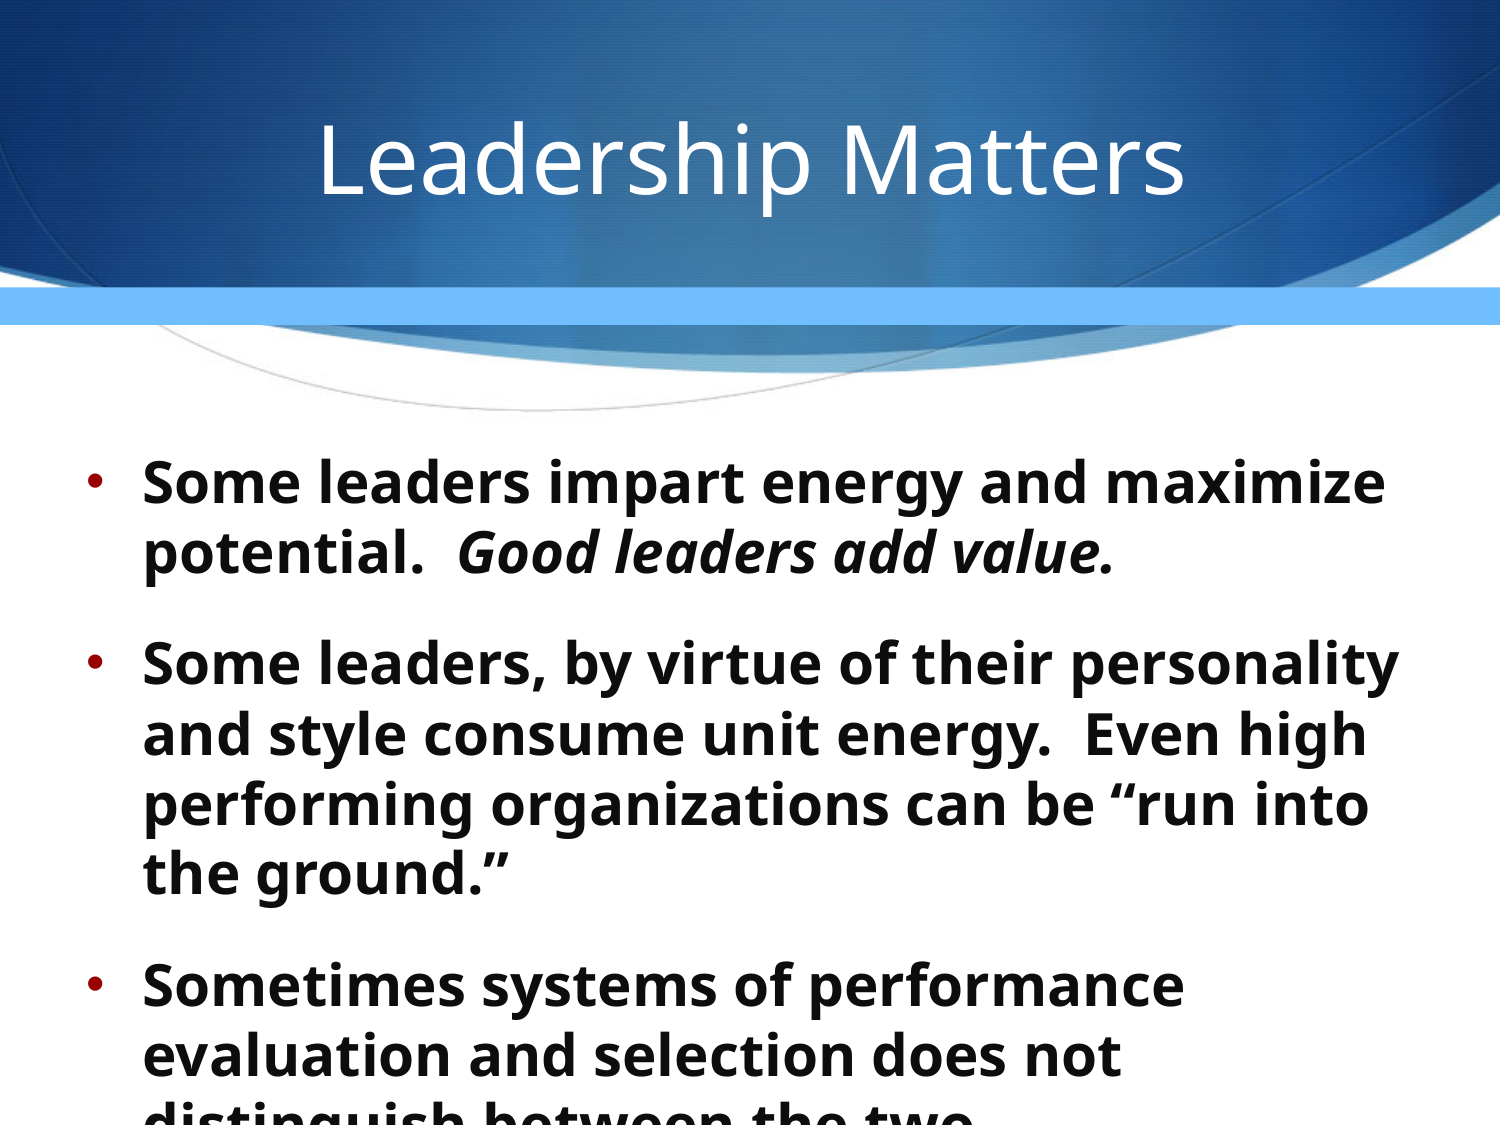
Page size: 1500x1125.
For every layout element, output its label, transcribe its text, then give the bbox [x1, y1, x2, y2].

list Some leaders impart energy and maximize potential. Good leaders add value. Some leaders, by virtue of their personality and style consume unit energy. Even high performing organizations can be “run into the ground.” Sometimes systems of performance evaluation and selection does not distinguish between the two. [71, 437, 1447, 1125]
picture [0, 0, 1500, 287]
title Leadership Matters [139, 71, 1364, 241]
picture [0, 325, 1500, 1125]
